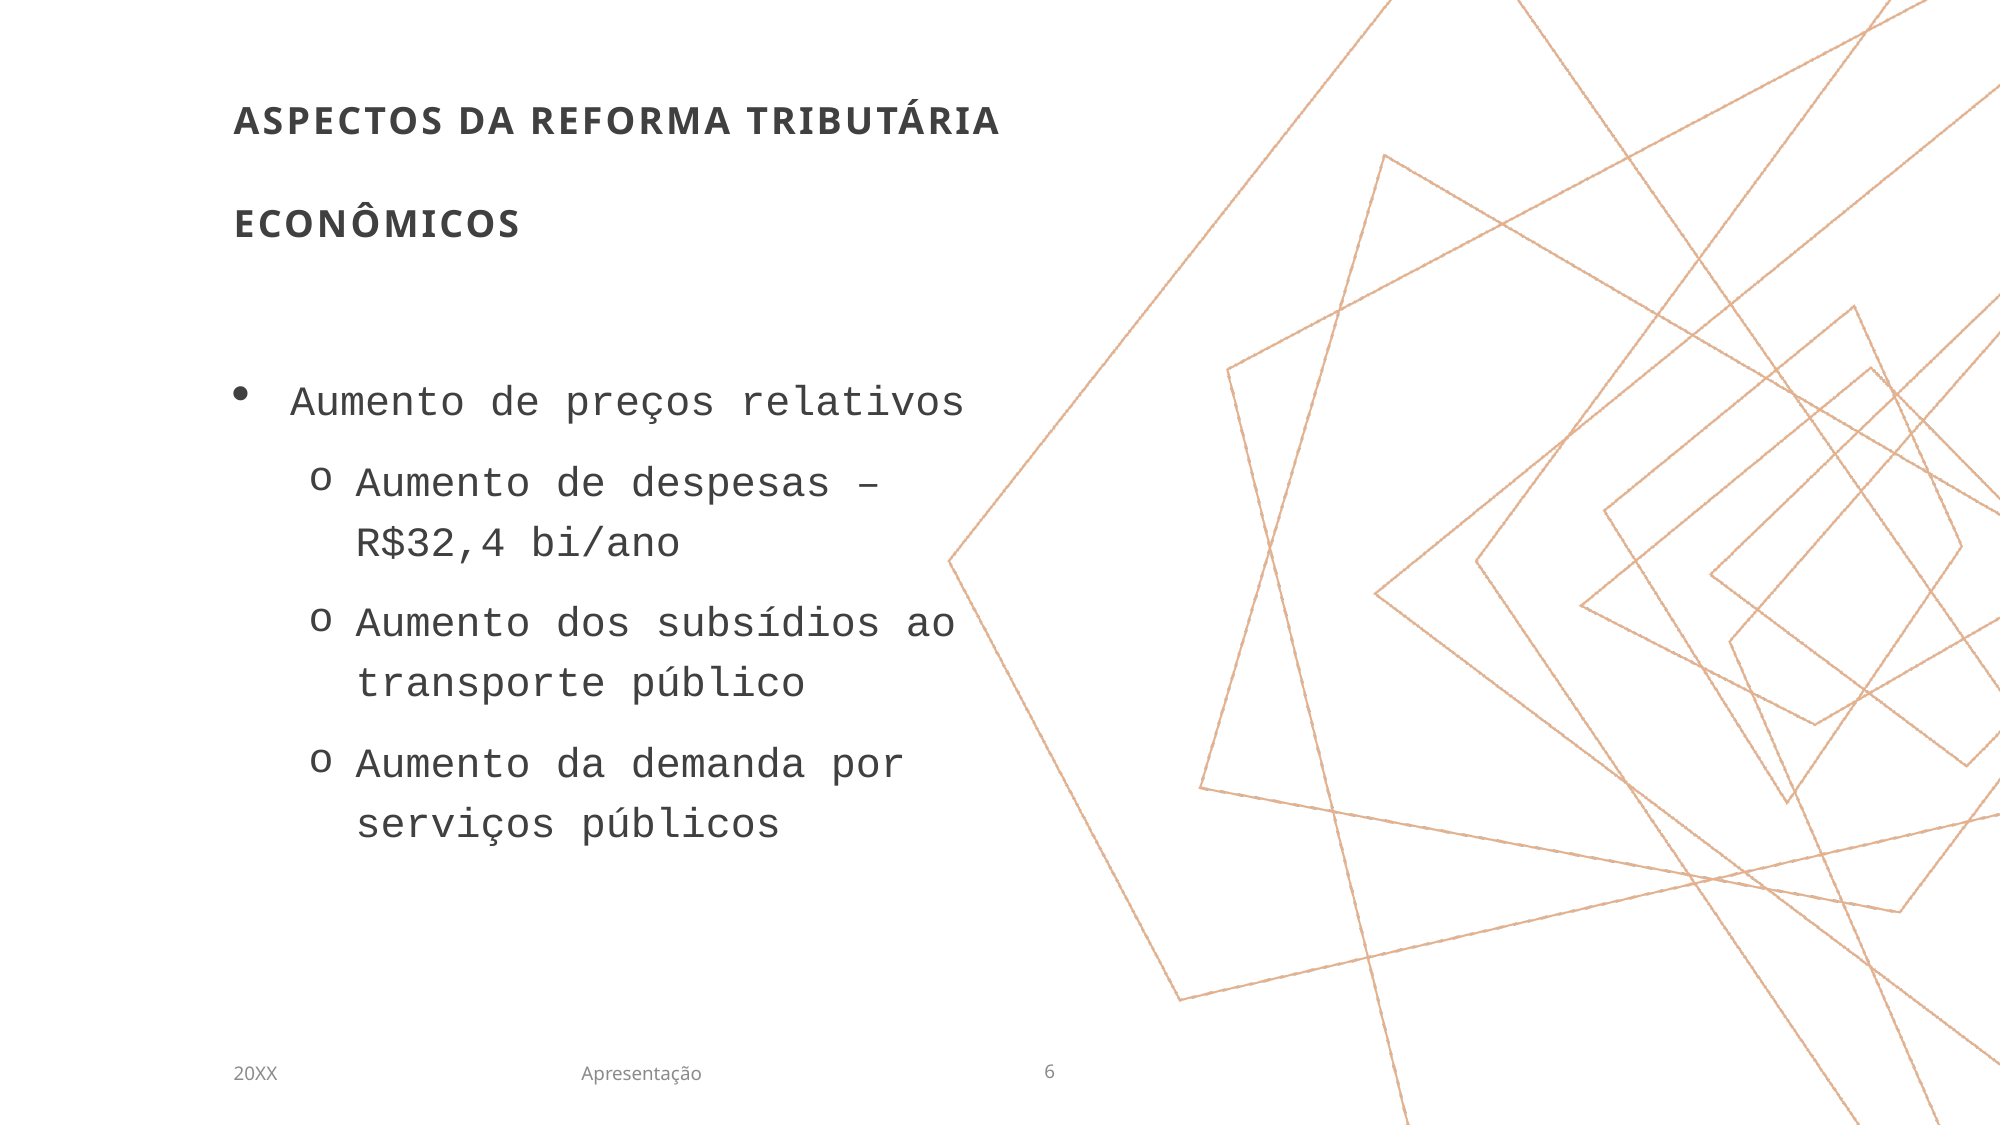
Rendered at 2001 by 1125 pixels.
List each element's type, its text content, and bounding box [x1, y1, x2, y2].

footer Apresentação [437, 1042, 846, 1103]
title Econômicos [218, 174, 877, 253]
list Aumento de preços relativos Aumento de despesas – R$32,4 bi/ano Aumento dos subsídios ao transporte público Aumento da demanda por serviços públicos [218, 300, 1000, 927]
picture [900, 0, 2000, 1125]
slide_number 20XX [218, 1042, 381, 1103]
text_box Aspectos da reforma tributária [218, 46, 1060, 151]
slide_number 6 [908, 1042, 1071, 1103]
